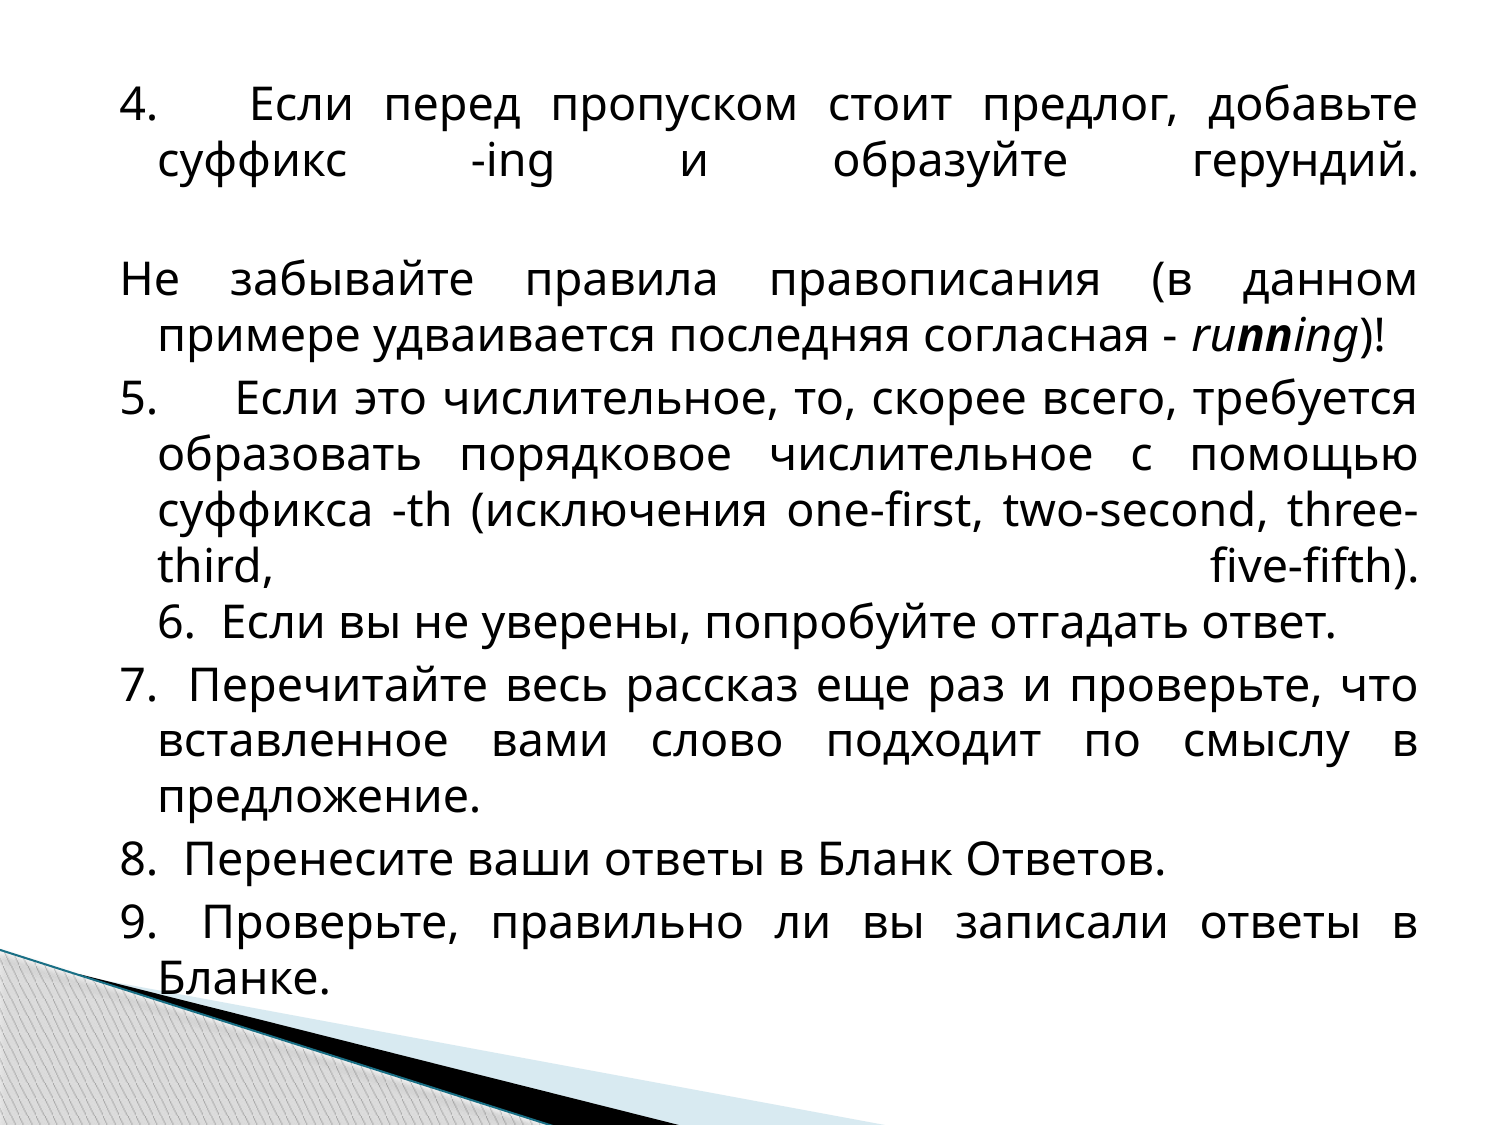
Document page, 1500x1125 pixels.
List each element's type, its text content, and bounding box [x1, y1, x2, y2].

list 4. Если перед пропуском стоит предлог, добавьте суффикс -ing и образуйте герундий. Не забывайте правила правописания (в данном примере удваивается последняя согласная - running)! 5. Если это числительное, то, скорее всего, требуется образовать порядковое числительное с помощью суффикса -th (исключения one-first, two-second, three-third, five-fifth). 6. Если вы не уверены, попробуйте отгадать ответ. 7. Перечитайте весь рассказ еще раз и проверьте, что вставленное вами слово подходит по смыслу в предложение. 8. Перенесите ваши ответы в Бланк Ответов. 9. Проверьте, правильно ли вы записали ответы в Бланке. [88, 66, 1436, 1024]
